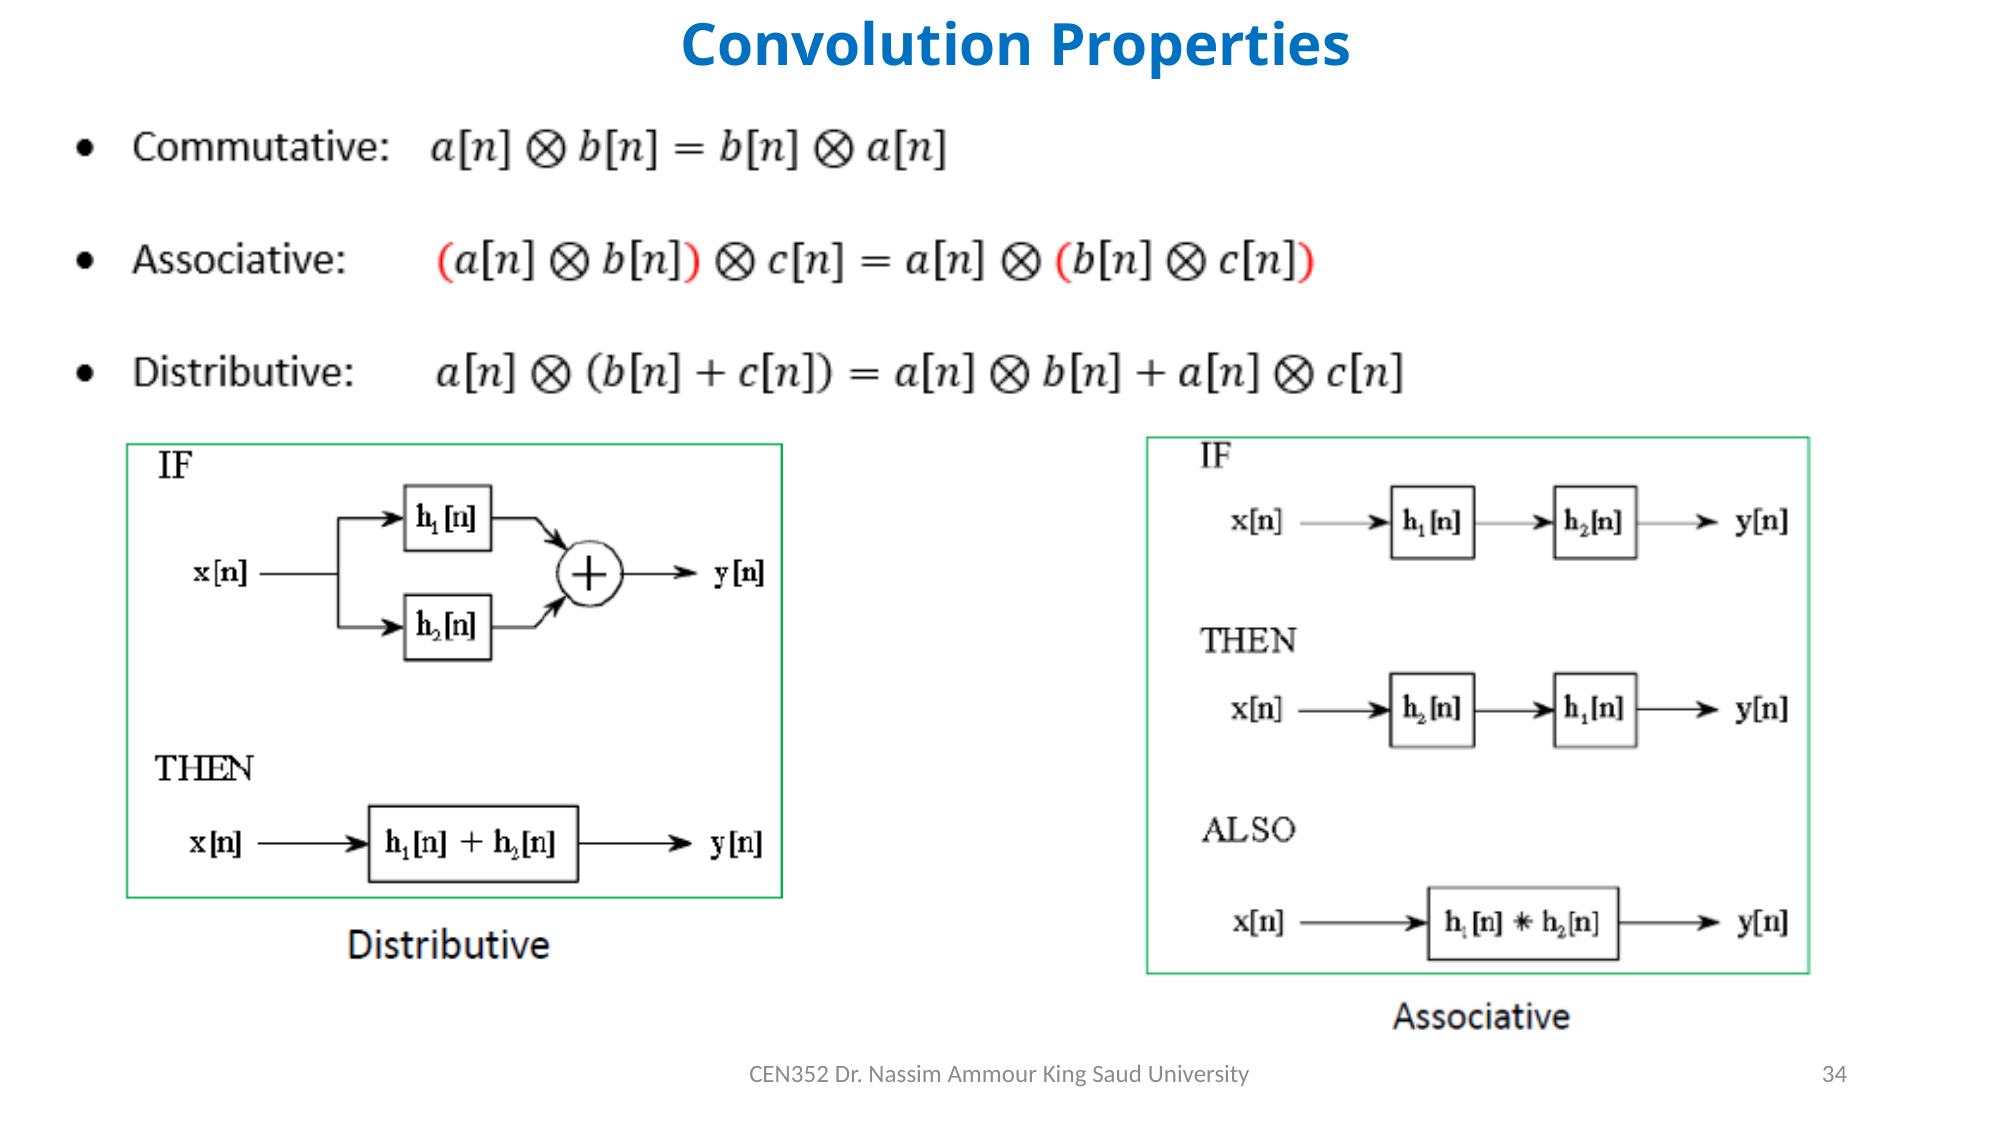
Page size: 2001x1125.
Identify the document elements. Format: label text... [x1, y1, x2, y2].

text_box Convolution Properties [665, 0, 1382, 85]
footer CEN352 Dr. Nassim Ammour King Saud University [662, 1042, 1338, 1103]
picture [113, 434, 783, 965]
picture [56, 111, 1827, 1038]
slide_number 34 [1412, 1042, 1863, 1103]
